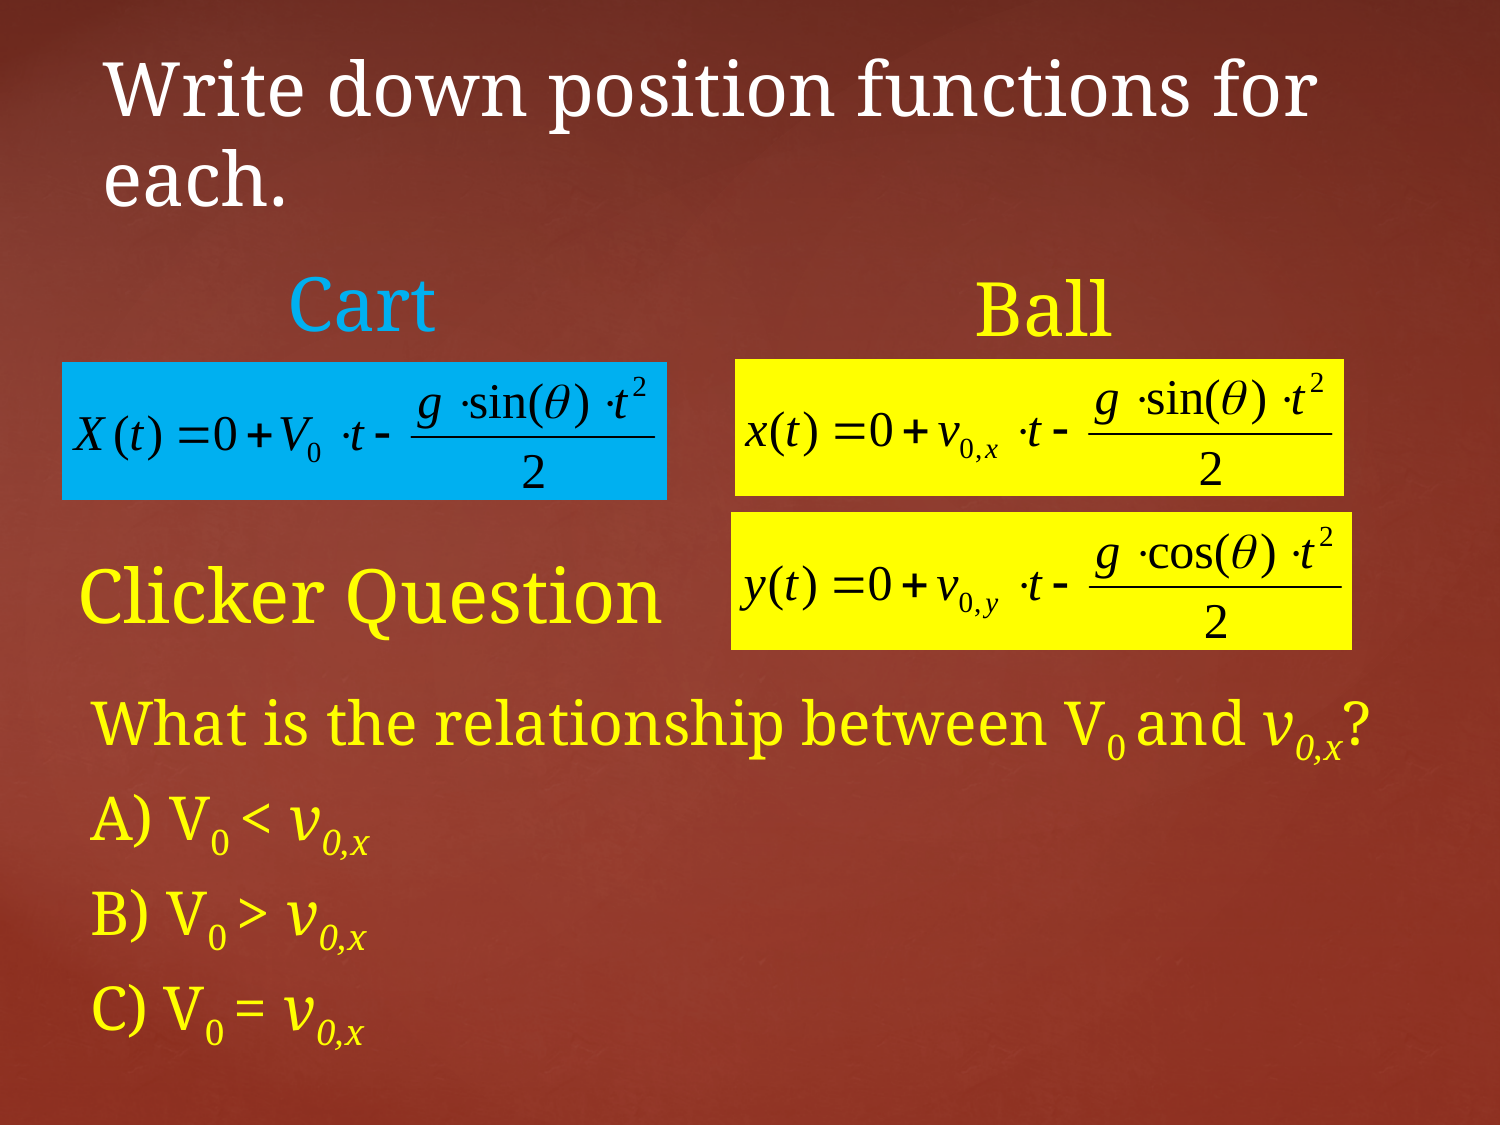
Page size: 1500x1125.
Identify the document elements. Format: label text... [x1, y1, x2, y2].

text_box Cart [62, 244, 663, 358]
text_box Clicker Question [62, 537, 688, 650]
subtitle Write down position functions for each. [87, 75, 1413, 188]
text_box Ball [737, 249, 1350, 360]
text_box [734, 358, 1345, 497]
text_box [61, 361, 668, 501]
text_box What is the relationship between V0 and v0,x? A) V0 < v0,x B) V0 > v0,x C) V0 = v0,x [75, 662, 1400, 1075]
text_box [730, 511, 1353, 651]
